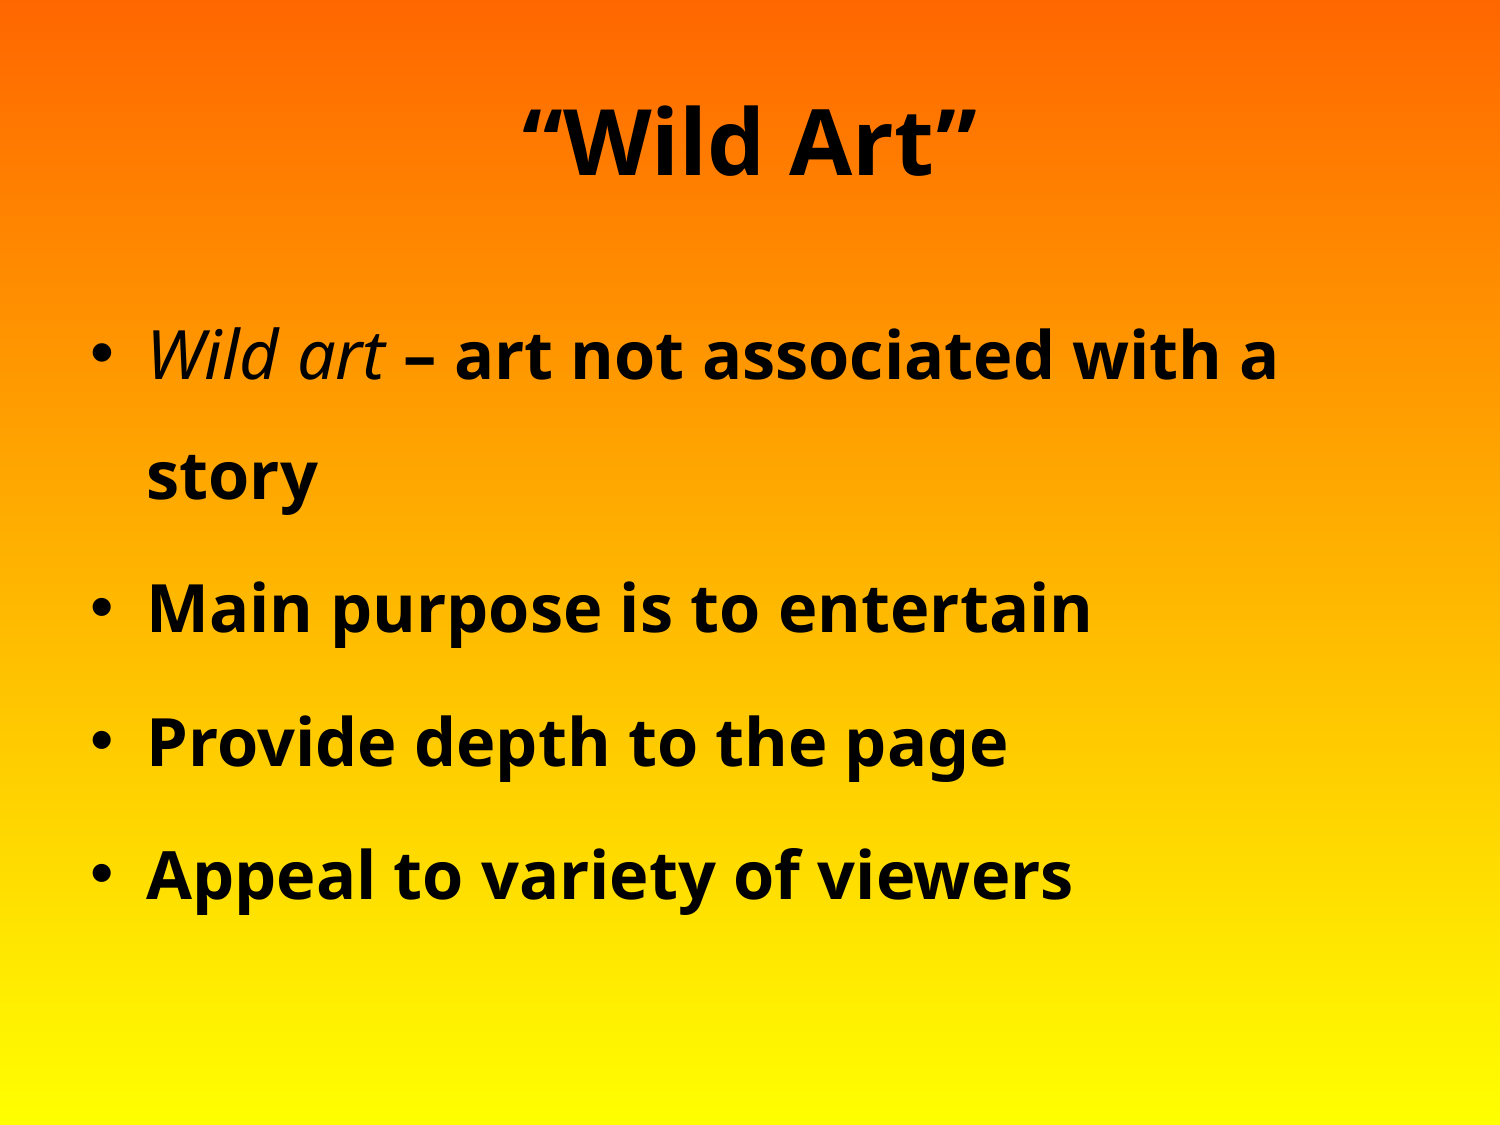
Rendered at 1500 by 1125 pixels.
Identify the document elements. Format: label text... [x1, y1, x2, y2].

title “Wild Art” [75, 45, 1425, 233]
list Wild art – art not associated with a story Main purpose is to entertain Provide depth to the page Appeal to variety of viewers [75, 262, 1425, 1005]
